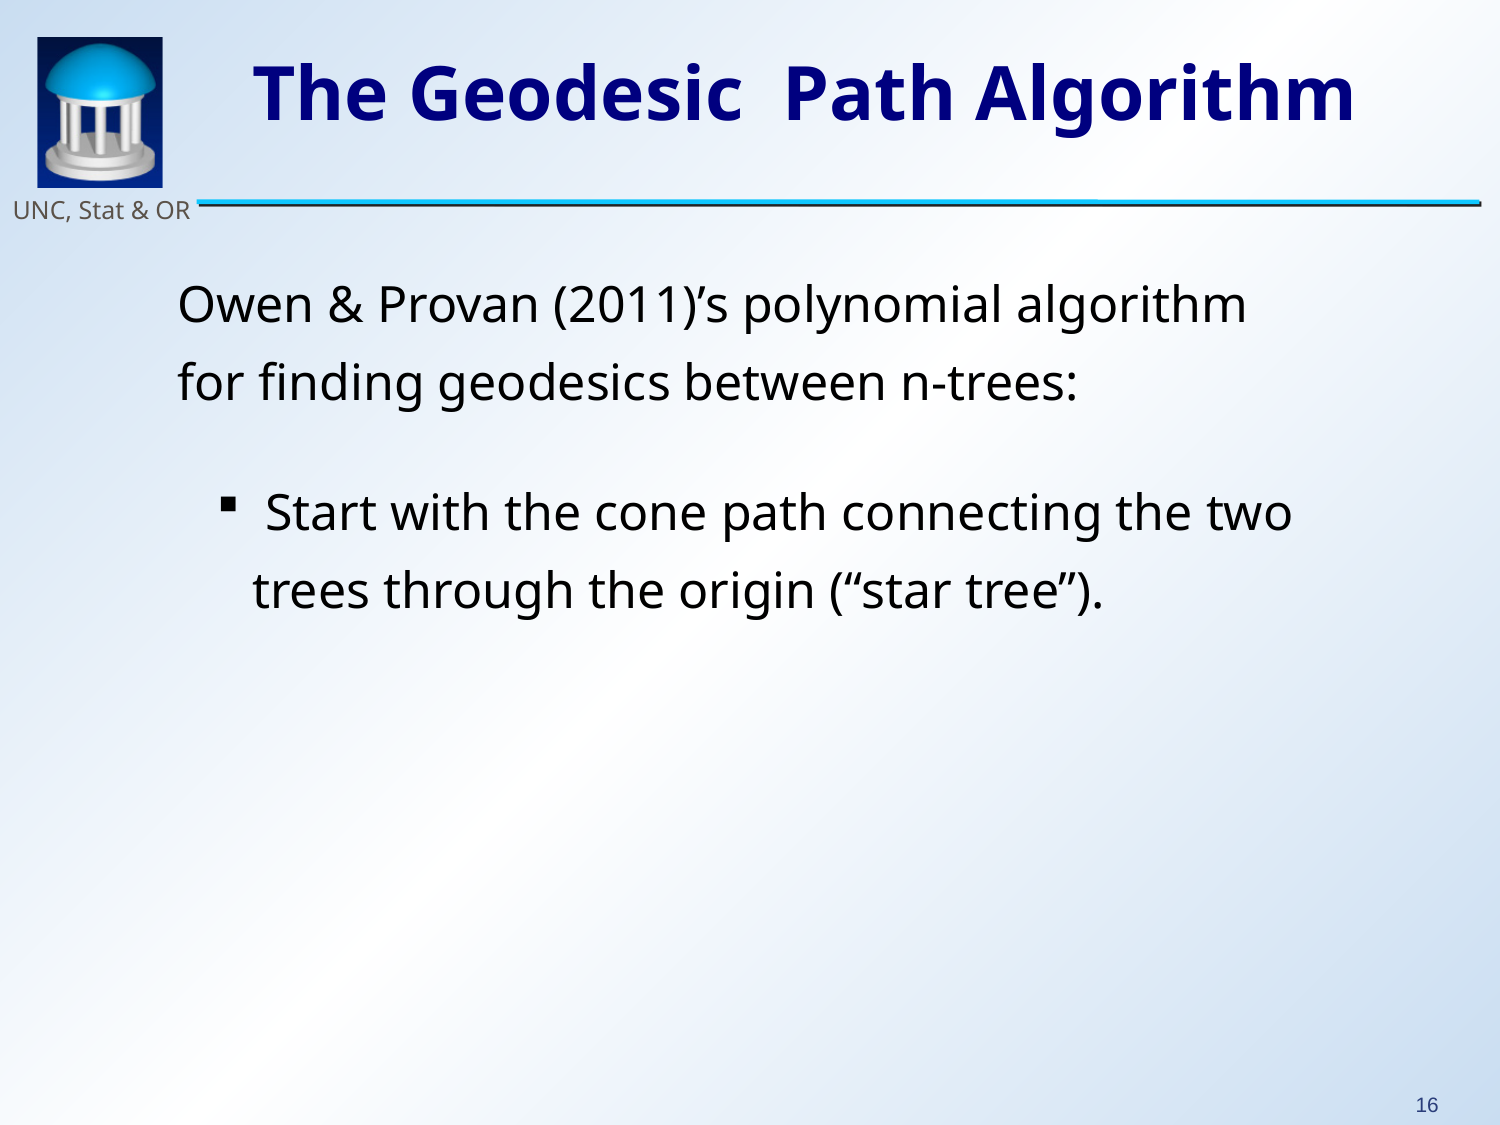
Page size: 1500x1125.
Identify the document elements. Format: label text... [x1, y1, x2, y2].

text_box Owen & Provan (2011)’s polynomial algorithm for finding geodesics between n-trees: Start with the cone path connecting the two trees through the origin (“star tree”). [87, 247, 1338, 626]
title The Geodesic Path Algorithm [224, 24, 1386, 156]
